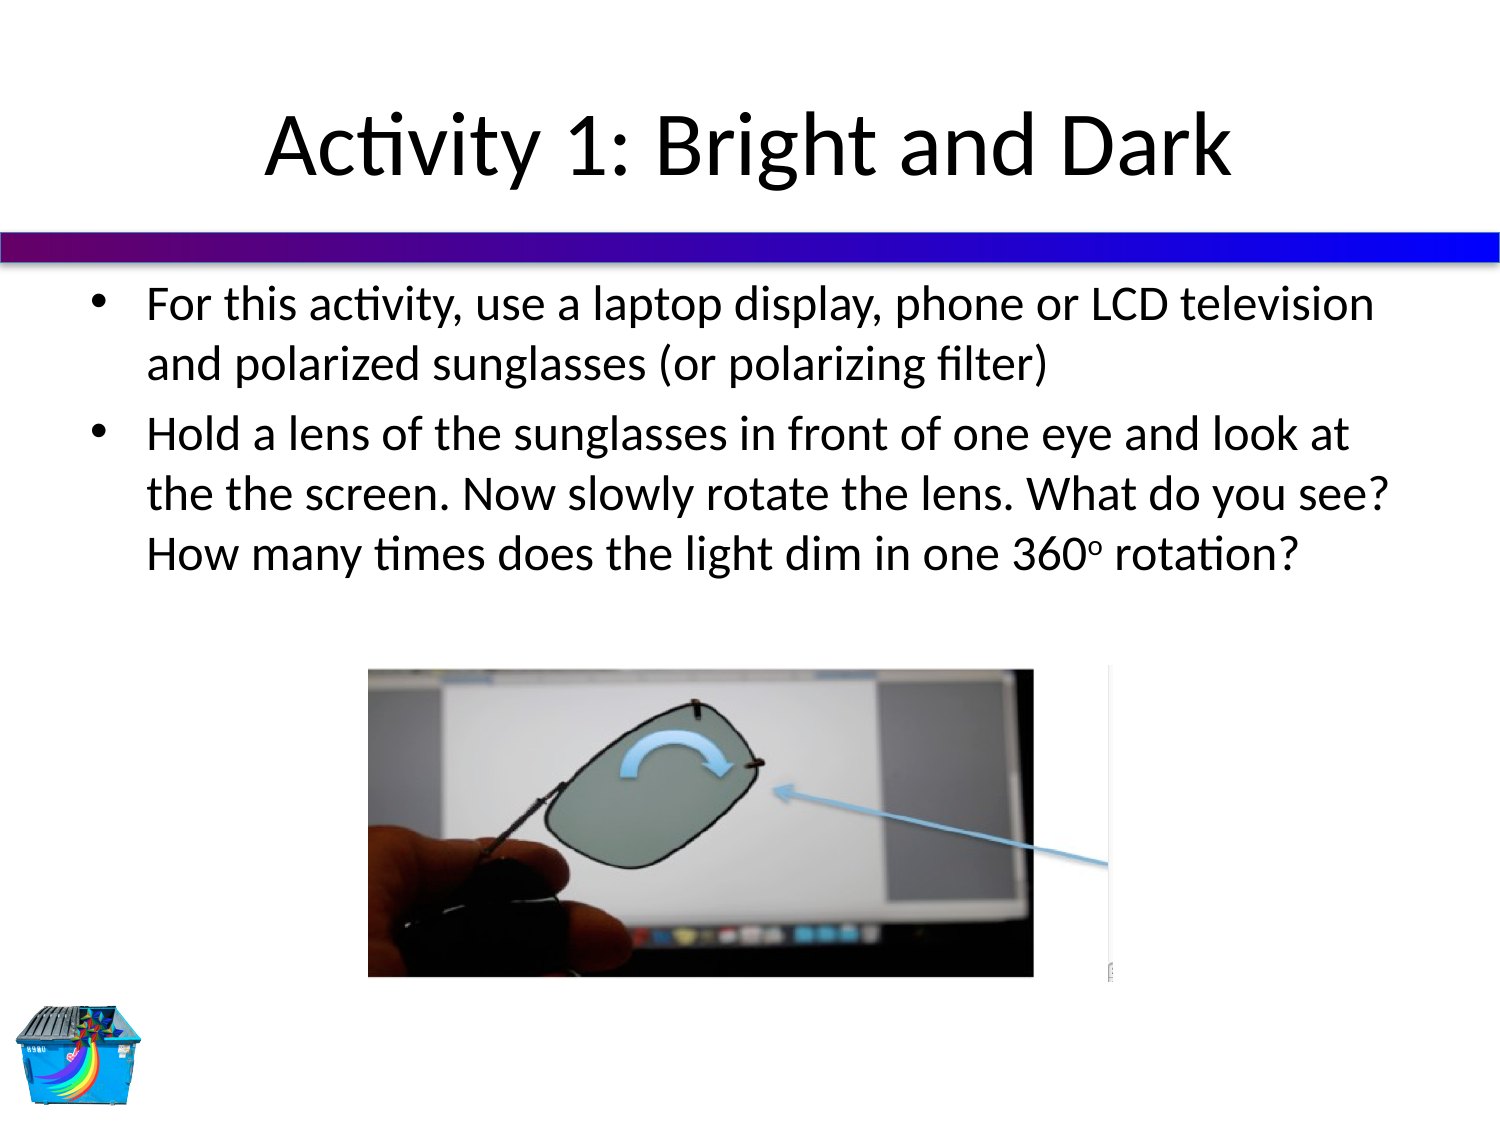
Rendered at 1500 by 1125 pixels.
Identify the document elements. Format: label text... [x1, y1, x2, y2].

title Activity 1: Bright and Dark [75, 45, 1425, 233]
list For this activity, use a laptop display, phone or LCD television and polarized sunglasses (or polarizing filter) Hold a lens of the sunglasses in front of one eye and look at the the screen. Now slowly rotate the lens. What do you see? How many times does the light dim in one 360o rotation? [75, 262, 1425, 1005]
picture [368, 665, 1113, 982]
picture [14, 1004, 143, 1107]
